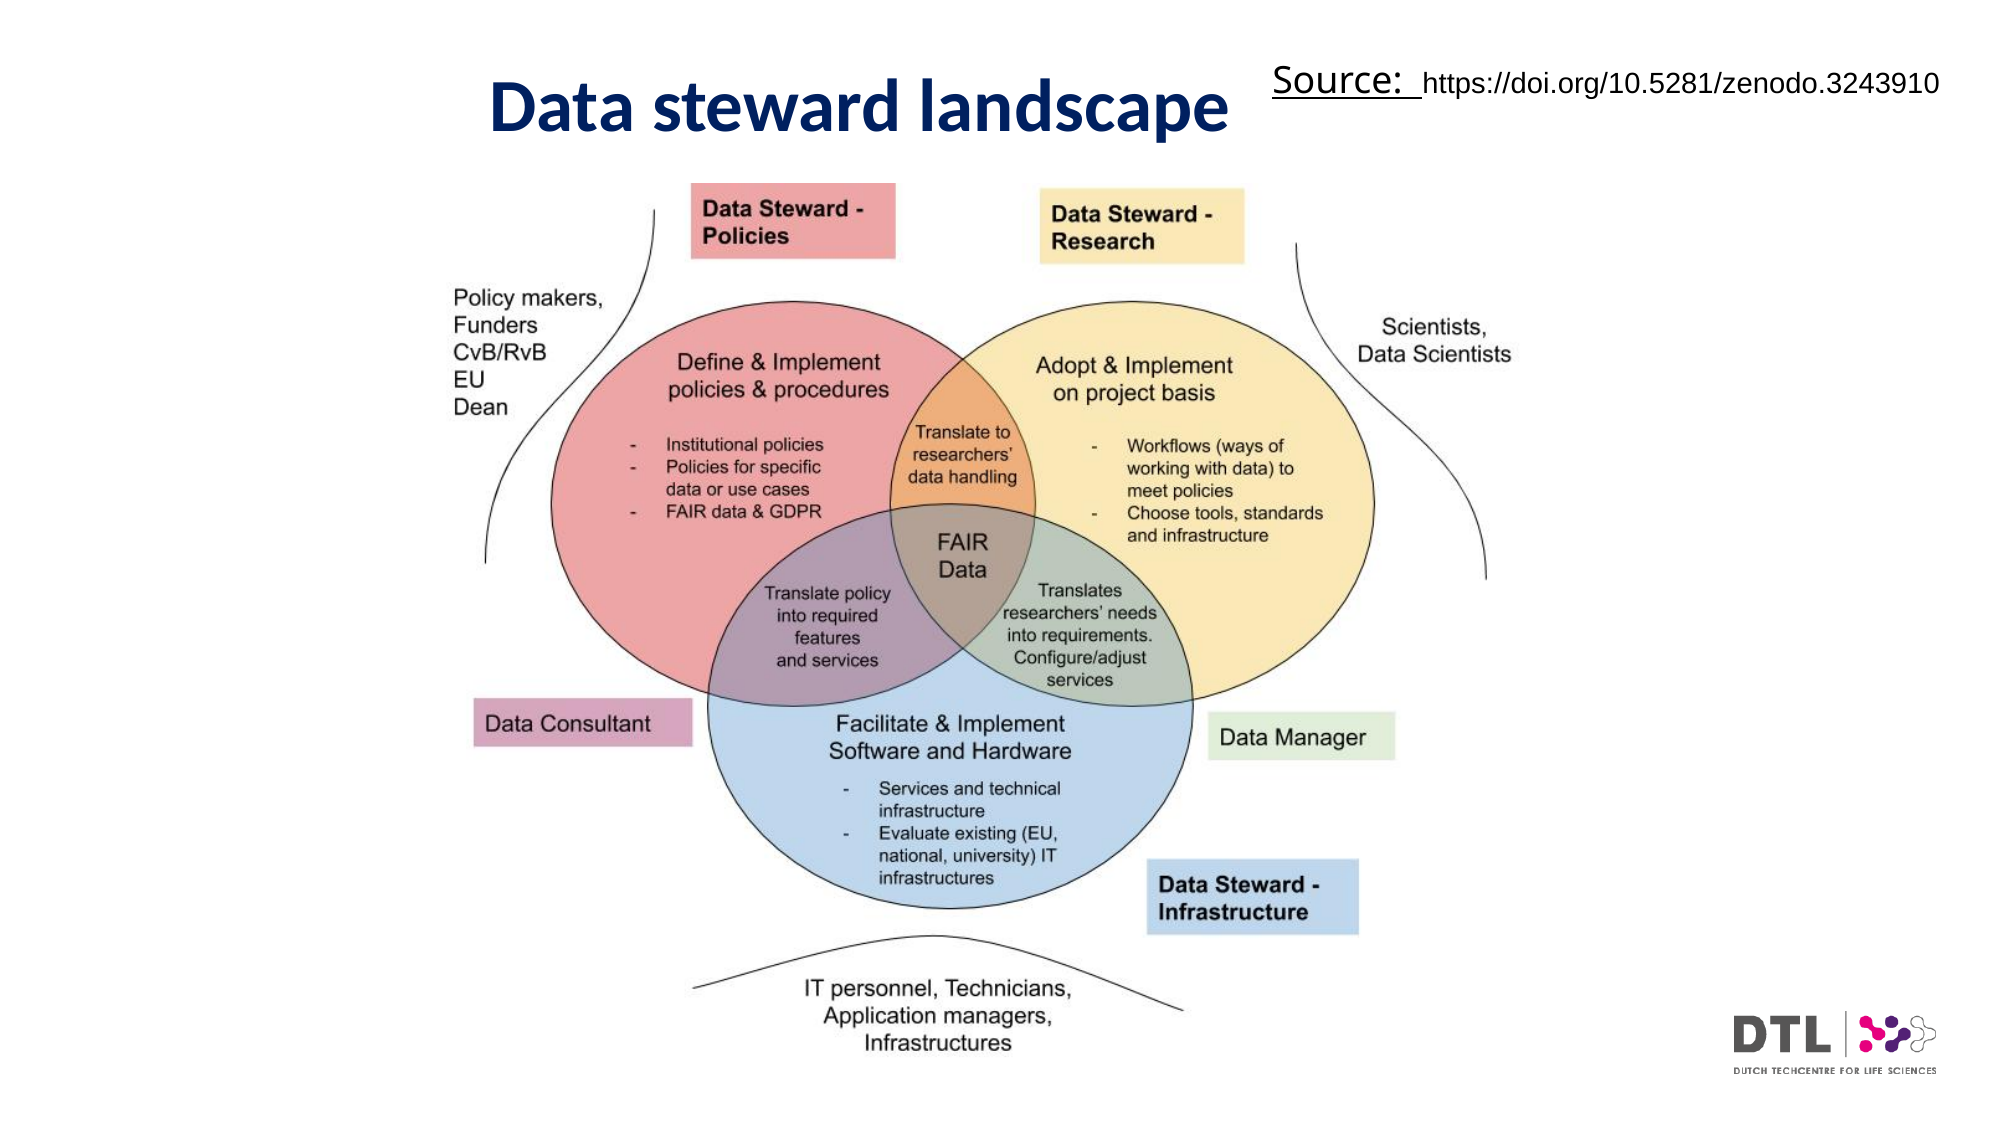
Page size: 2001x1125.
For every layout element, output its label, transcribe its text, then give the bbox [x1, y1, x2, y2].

text_box Data steward landscape [204, 13, 1516, 190]
picture [367, 183, 1559, 1077]
picture [1734, 1011, 1936, 1074]
text_box Source: https://doi.org/10.5281/zenodo.3243910 [1516, 48, 2000, 155]
